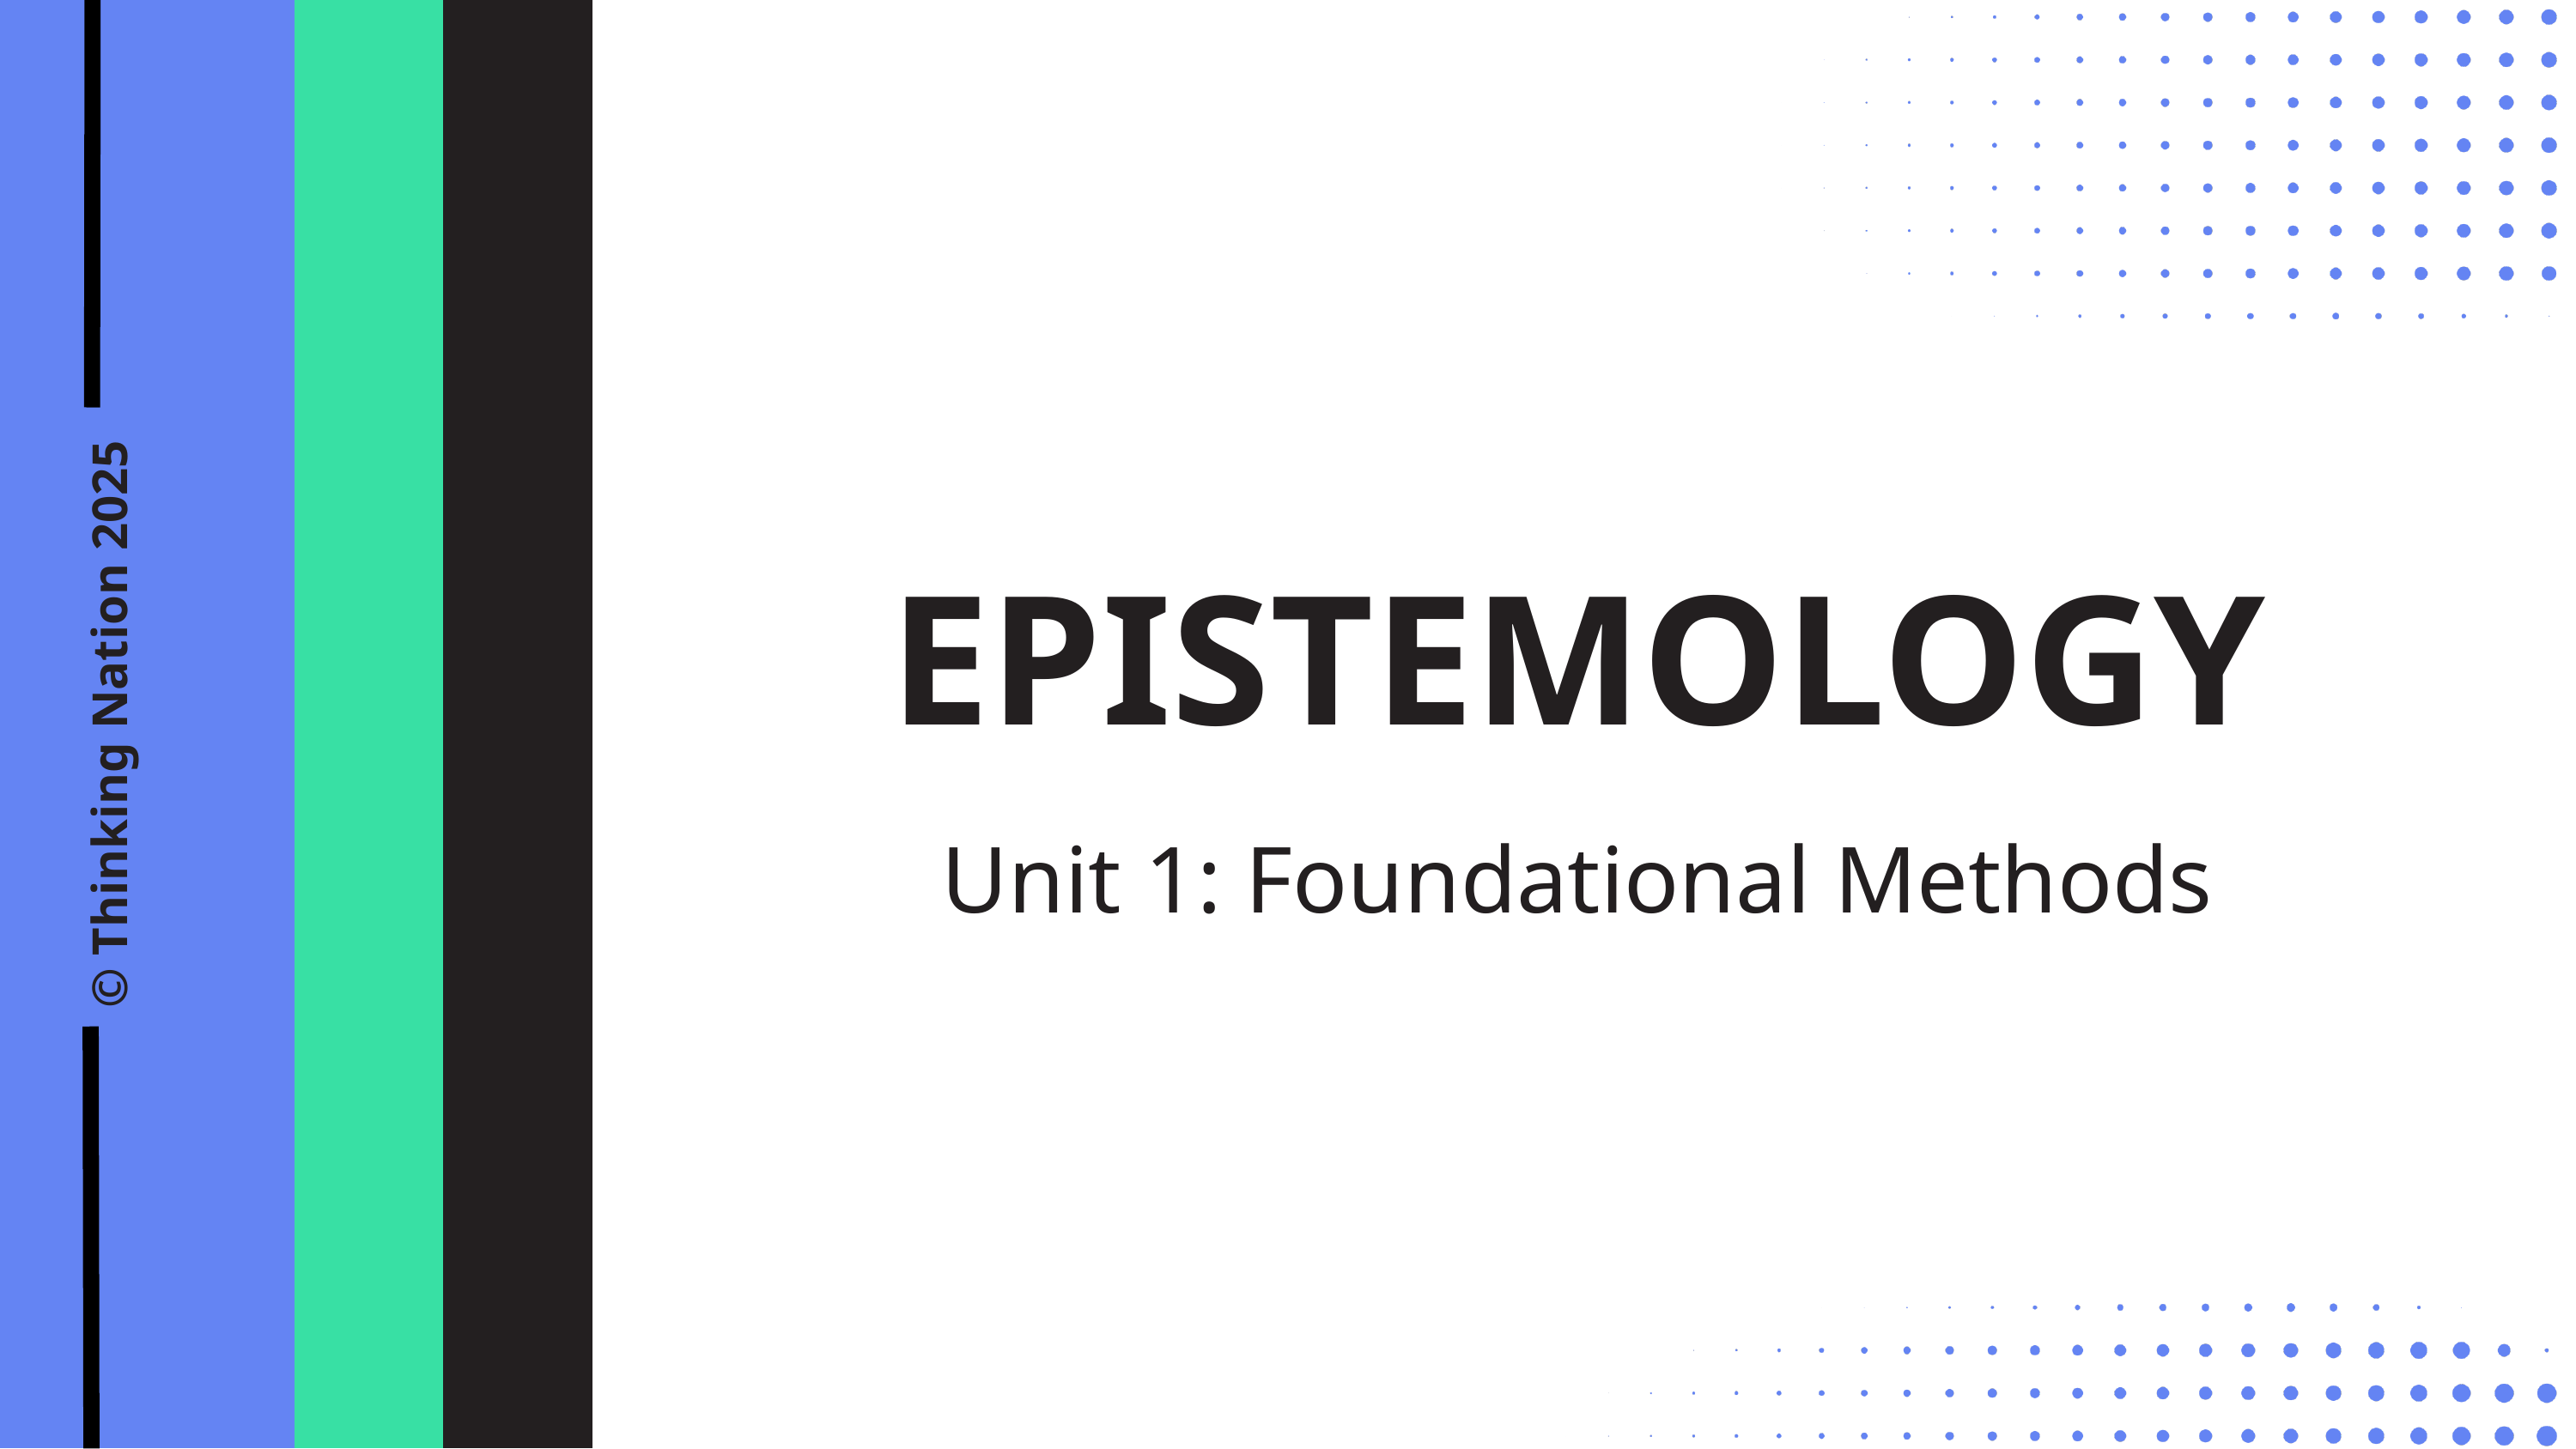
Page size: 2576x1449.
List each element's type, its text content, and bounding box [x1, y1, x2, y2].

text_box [0, 0, 593, 1449]
text_box [1565, 1303, 2576, 1449]
text_box EPISTEMOLOGY [643, 560, 2512, 767]
text_box Unit 1: Foundational Methods [688, 778, 2467, 931]
text_box [1781, 0, 2576, 319]
